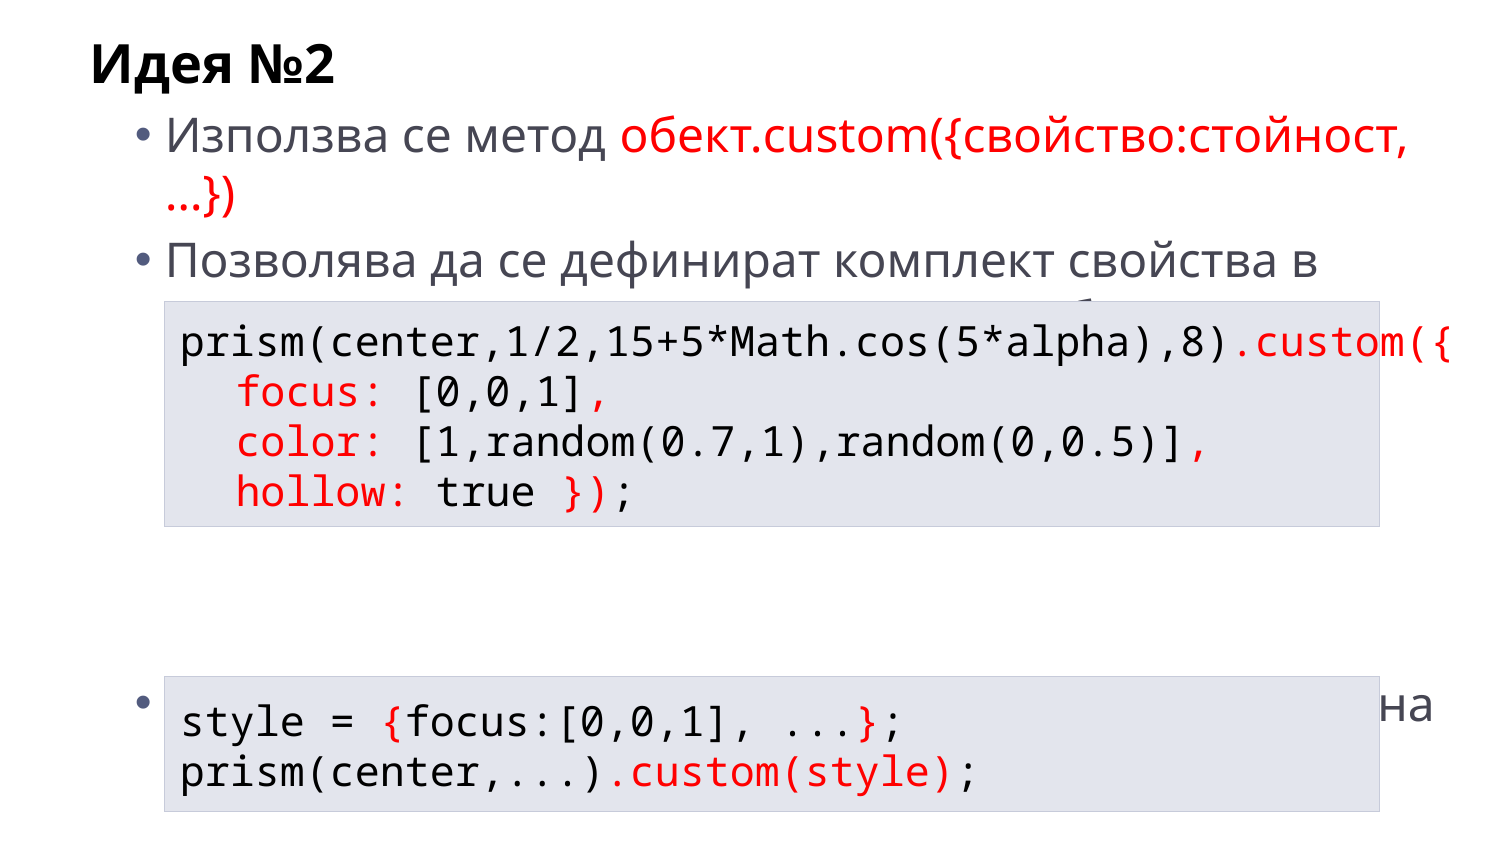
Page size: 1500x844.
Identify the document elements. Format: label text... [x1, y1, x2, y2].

list Идея №2 Използва се метод обект.custom({свойство:стойност, …}) Позволява да се дефинират комплект свойства в момента на създаване на анонимен обект Ако стилът е константен, може да се изнесе в отделна променлива и да се използва многократно [75, 21, 1475, 835]
text_box prism(center,1/2,15+5*Math.cos(5*alpha),8).custom({ focus: [0,0,1], color: [1,random(0.7,1),random(0,0.5)], hollow: true }); [164, 301, 1380, 527]
text_box style = {focus:[0,0,1], ...}; prism(center,...).custom(style); [164, 676, 1380, 812]
